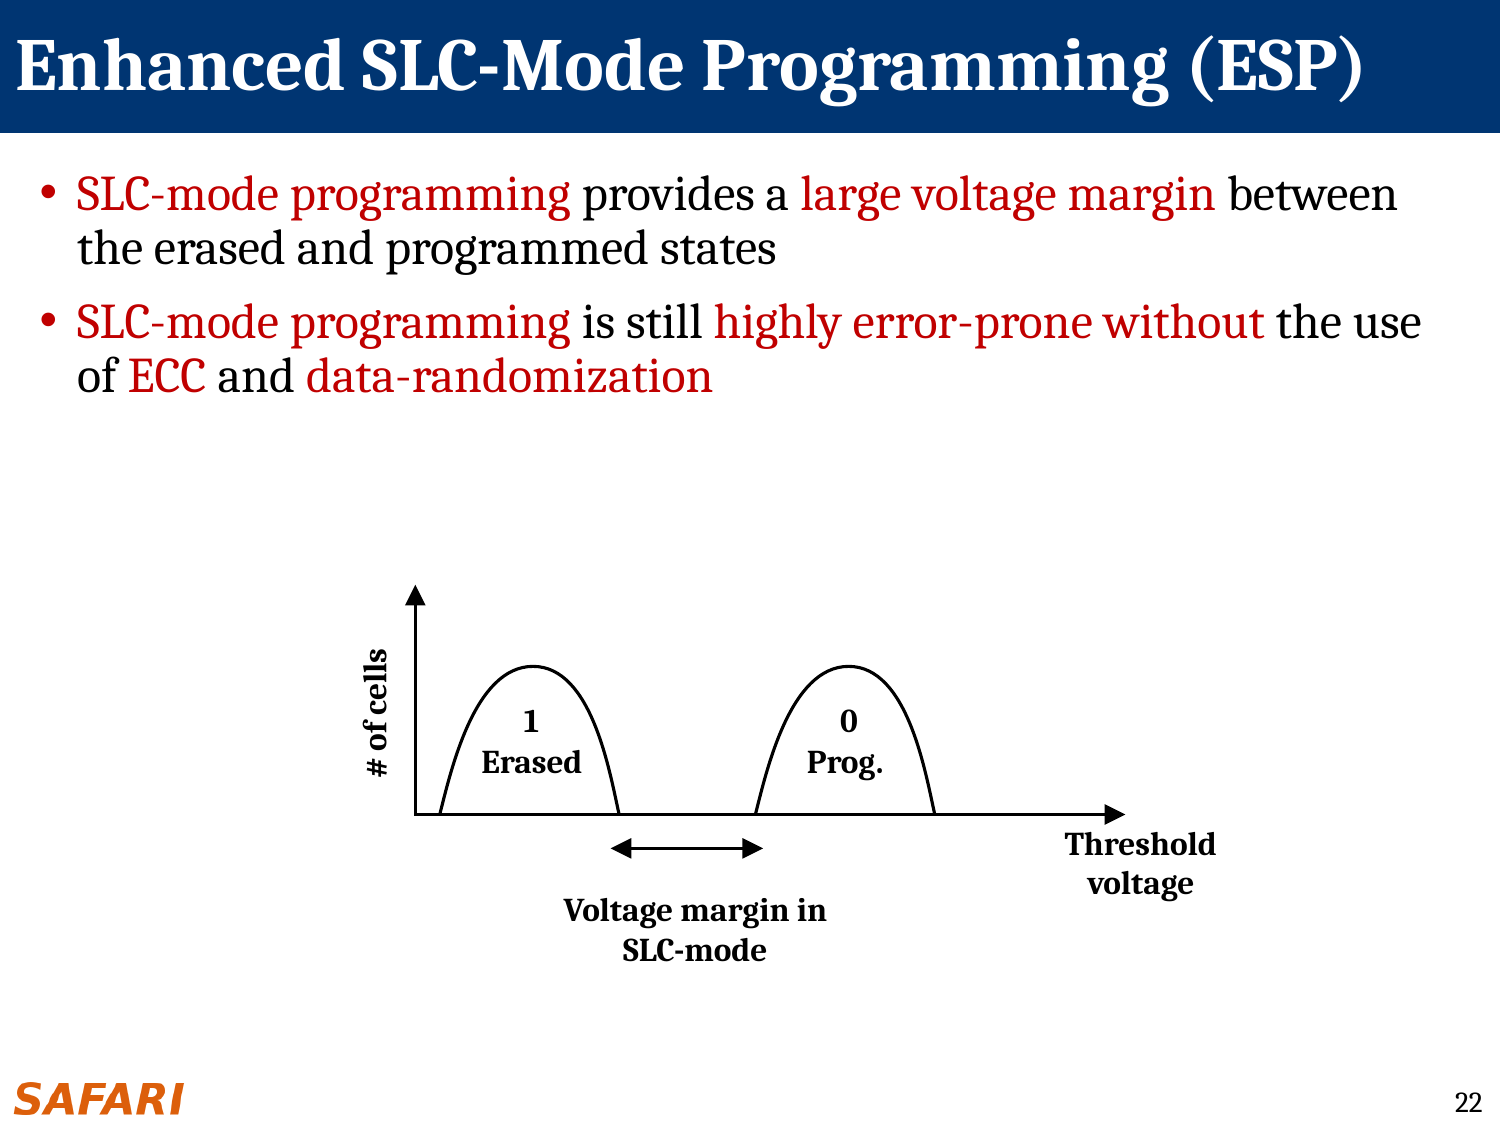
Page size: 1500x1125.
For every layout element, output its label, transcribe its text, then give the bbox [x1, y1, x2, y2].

list SLC-mode programming provides a large voltage margin between the erased and programmed states SLC-mode programming is still highly error-prone without the use of ECC and data-randomization [24, 159, 1476, 1043]
picture [12, 1073, 190, 1125]
title Enhanced SLC-Mode Programming (ESP) [0, 0, 1500, 133]
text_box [353, 584, 1258, 902]
text_box Voltage margin in SLC-mode [531, 902, 860, 969]
text_box 22 [1366, 1075, 1498, 1125]
